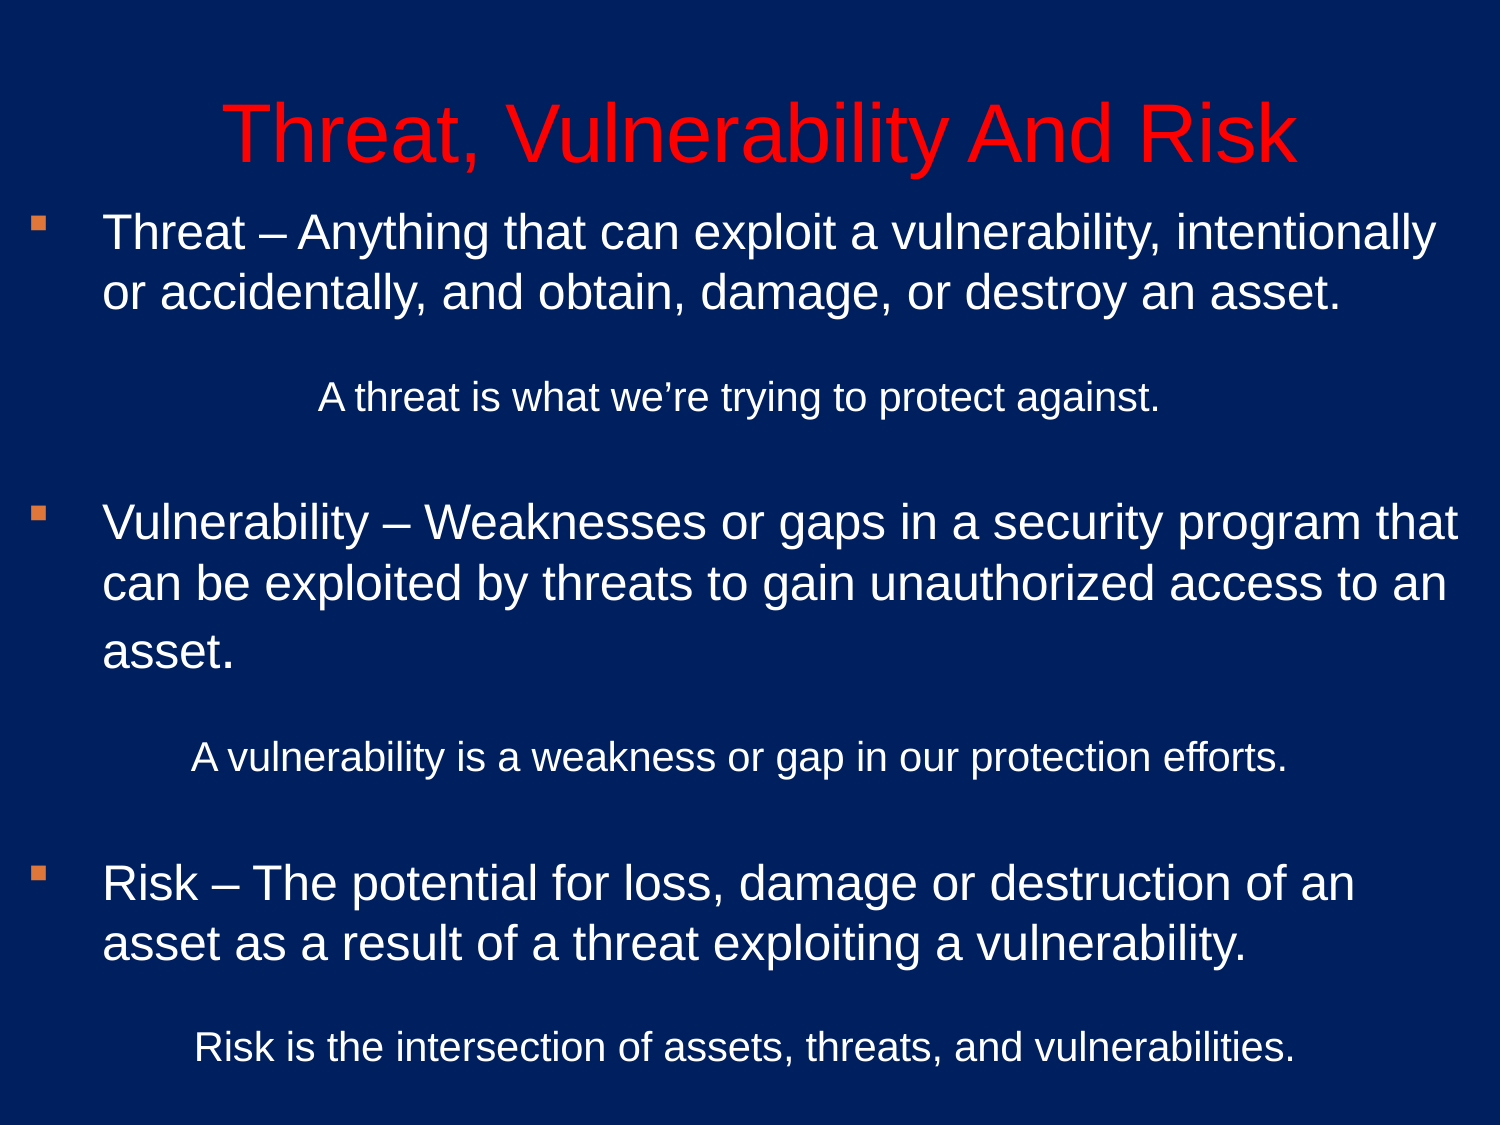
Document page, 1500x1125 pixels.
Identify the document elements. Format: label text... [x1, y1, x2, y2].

title Threat, Vulnerability And Risk [44, 53, 1456, 200]
text_box Threat – Anything that can exploit a vulnerability, intentionally or accidentally, and obtain, damage, or destroy an asset. A threat is what we’re trying to protect against. Vulnerability – Weaknesses or gaps in a security program that can be exploited by threats to gain unauthorized access to an asset. A vulnerability is a weakness or gap in our protection efforts. Risk – The potential for loss, damage or destruction of an asset as a result of a threat exploiting a vulnerability. Risk is the intersection of assets, threats, and vulnerabilities. [24, 200, 1463, 1071]
